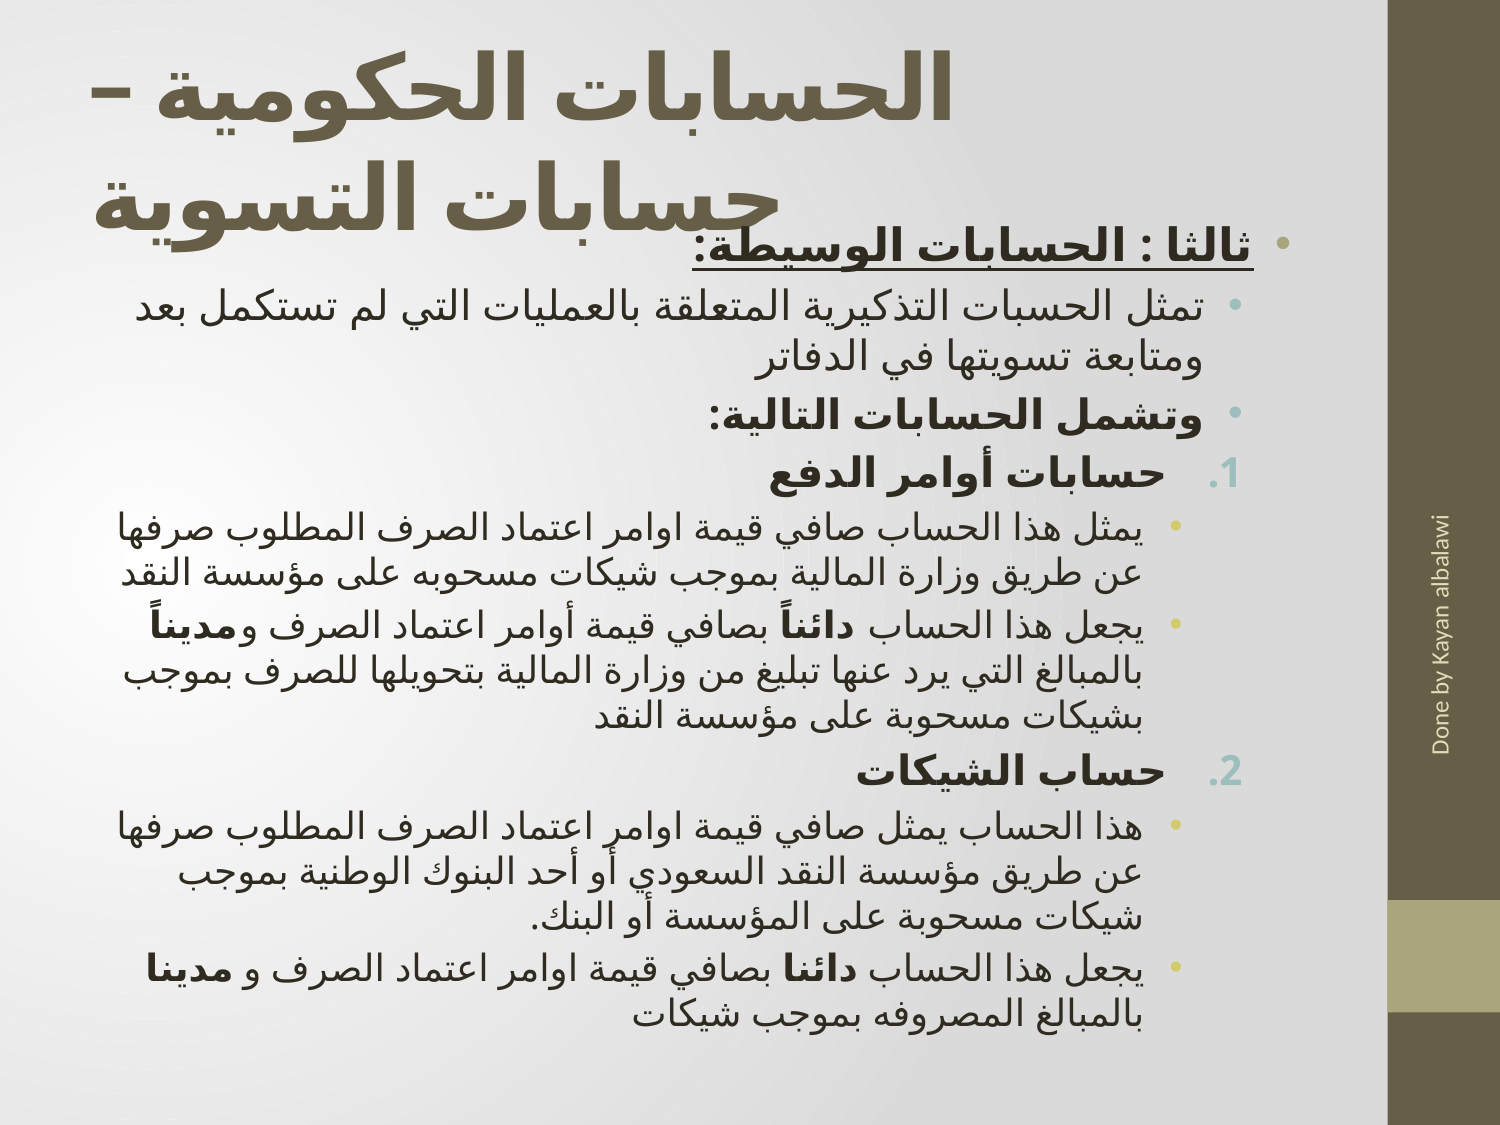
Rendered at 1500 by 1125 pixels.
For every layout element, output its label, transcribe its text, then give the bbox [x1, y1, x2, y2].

list ثالثا : الحسابات الوسيطة: تمثل الحسبات التذكيرية المتعلقة بالعمليات التي لم تستكمل بعد ومتابعة تسويتها في الدفاتر وتشمل الحسابات التالية: حسابات أوامر الدفع يمثل هذا الحساب صافي قيمة اوامر اعتماد الصرف المطلوب صرفها عن طريق وزارة المالية بموجب شيكات مسحوبه على مؤسسة النقد يجعل هذا الحساب دائناً بصافي قيمة أوامر اعتماد الصرف ومديناً بالمبالغ التي يرد عنها تبليغ من وزارة المالية بتحويلها للصرف بموجب بشيكات مسحوبة على مؤسسة النقد حساب الشيكات هذا الحساب يمثل صافي قيمة اوامر اعتماد الصرف المطلوب صرفها عن طريق مؤسسة النقد السعودي أو أحد البنوك الوطنية بموجب شيكات مسحوبة على المؤسسة أو البنك. يجعل هذا الحساب دائنا بصافي قيمة اوامر اعتماد الصرف و مدينا بالمبالغ المصروفه بموجب شيكات [75, 208, 1325, 1050]
title الحسابات الحكومية – حسابات التسوية [75, 45, 1325, 208]
footer Done by Kayan albalawi [1408, 500, 1469, 889]
